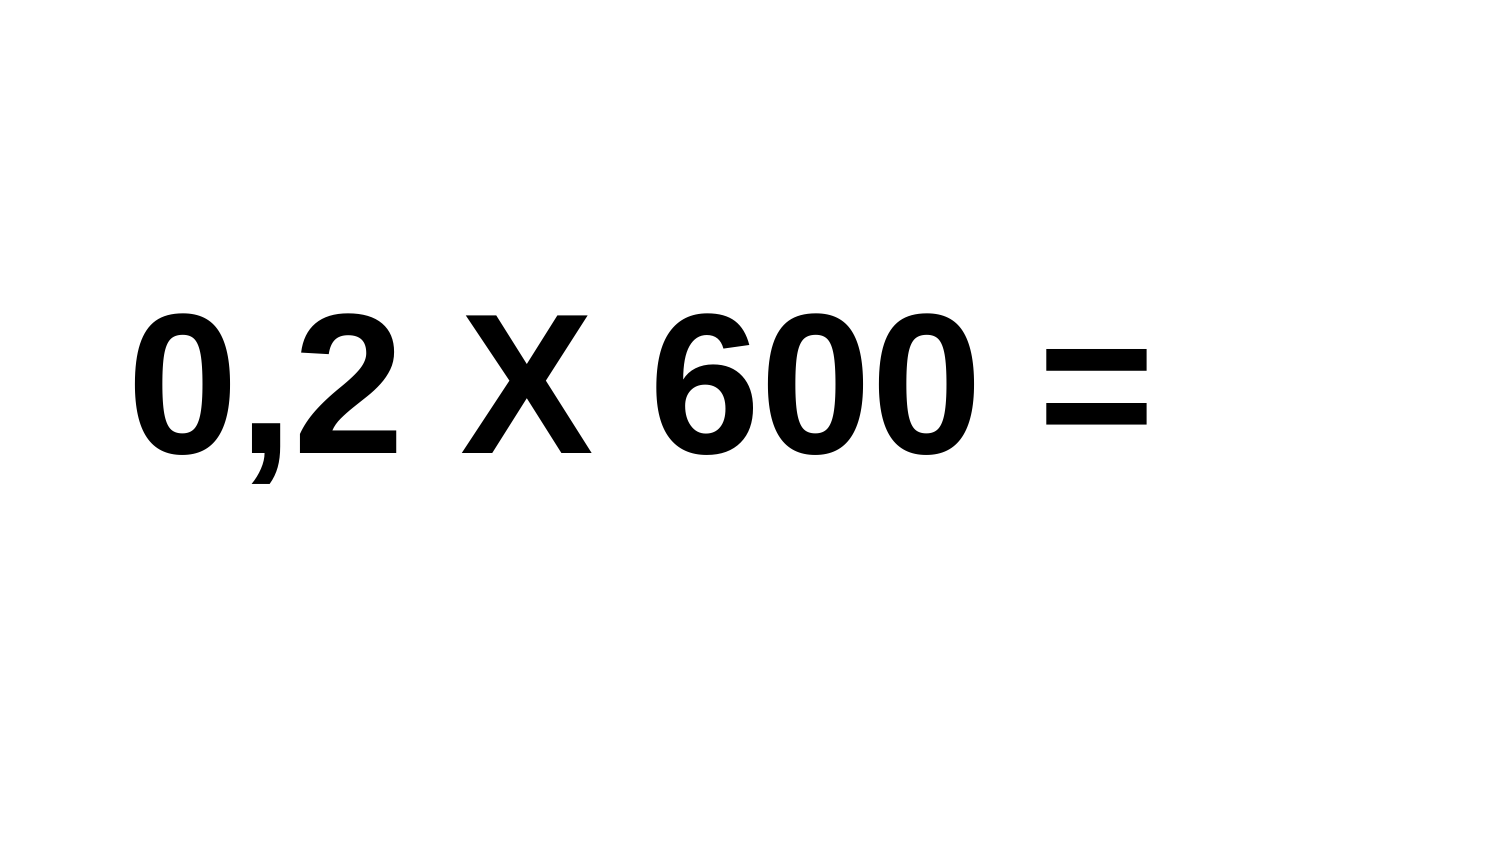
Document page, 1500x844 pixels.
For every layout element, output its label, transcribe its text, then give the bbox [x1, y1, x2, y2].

text_box 0,2 X 600 = [112, 318, 1388, 509]
